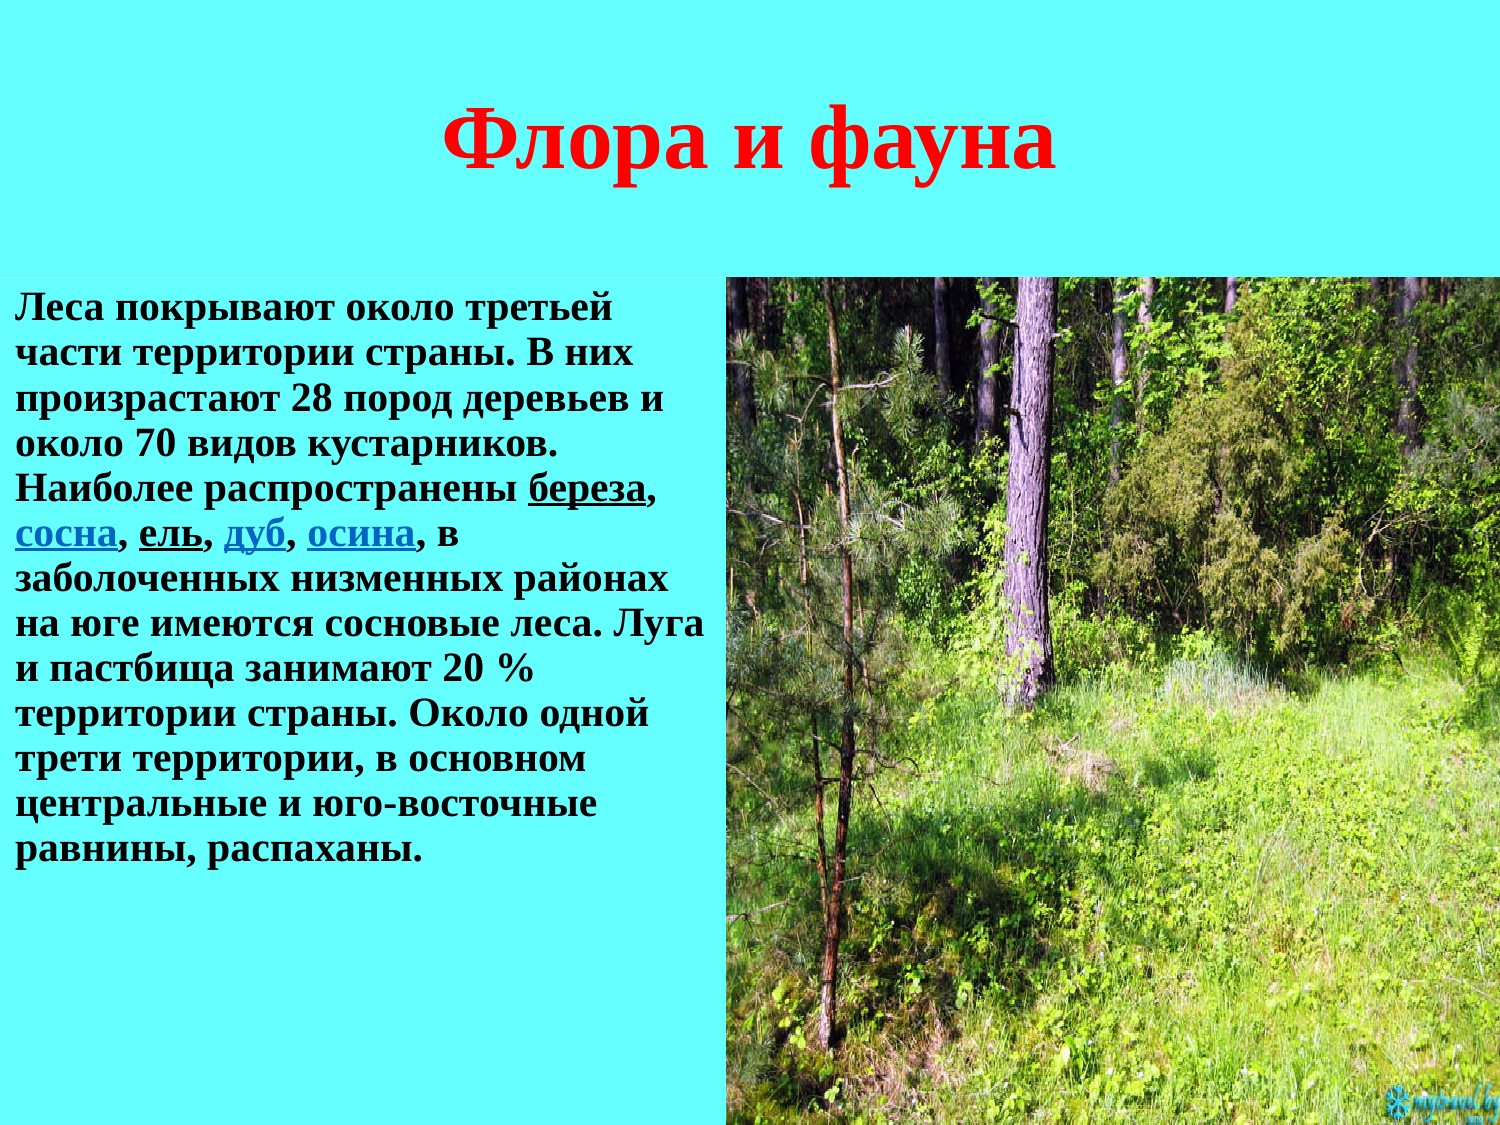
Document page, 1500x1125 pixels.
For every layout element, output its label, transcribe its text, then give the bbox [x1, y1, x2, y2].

title Флора и фауна [0, 0, 1500, 277]
picture [726, 277, 1500, 1125]
list Леса покрывают около третьей части территории страны. В них произрастают 28 пород деревьев и около 70 видов кустарников. Наиболее распространены береза, сосна, ель, дуб, осина, в заболоченных низменных районах на юге имеются сосновые леса. Луга и пастбища занимают 20 % территории страны. Около одной трети территории, в основном центральные и юго-восточные равнины, распаханы. [0, 277, 726, 1125]
